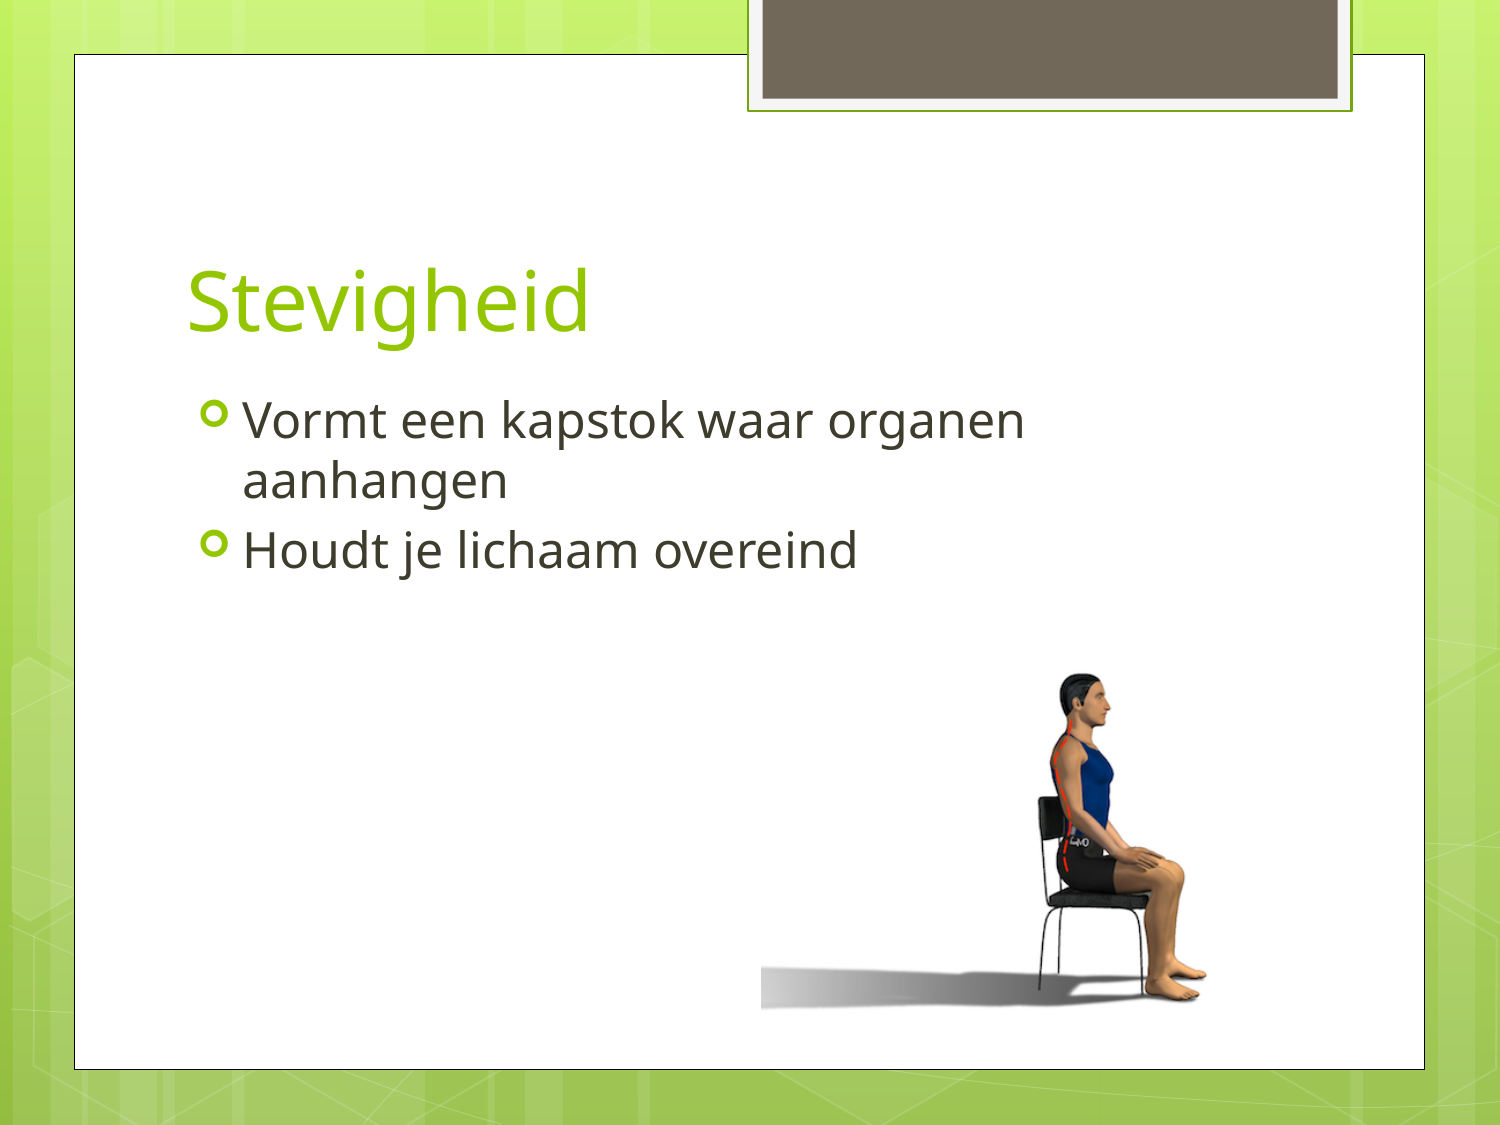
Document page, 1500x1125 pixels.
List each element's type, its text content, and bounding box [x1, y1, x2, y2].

title Stevigheid [171, 168, 1324, 357]
list Vormt een kapstok waar organen aanhangen Houdt je lichaam overeind [171, 381, 1283, 957]
picture [761, 656, 1397, 1014]
